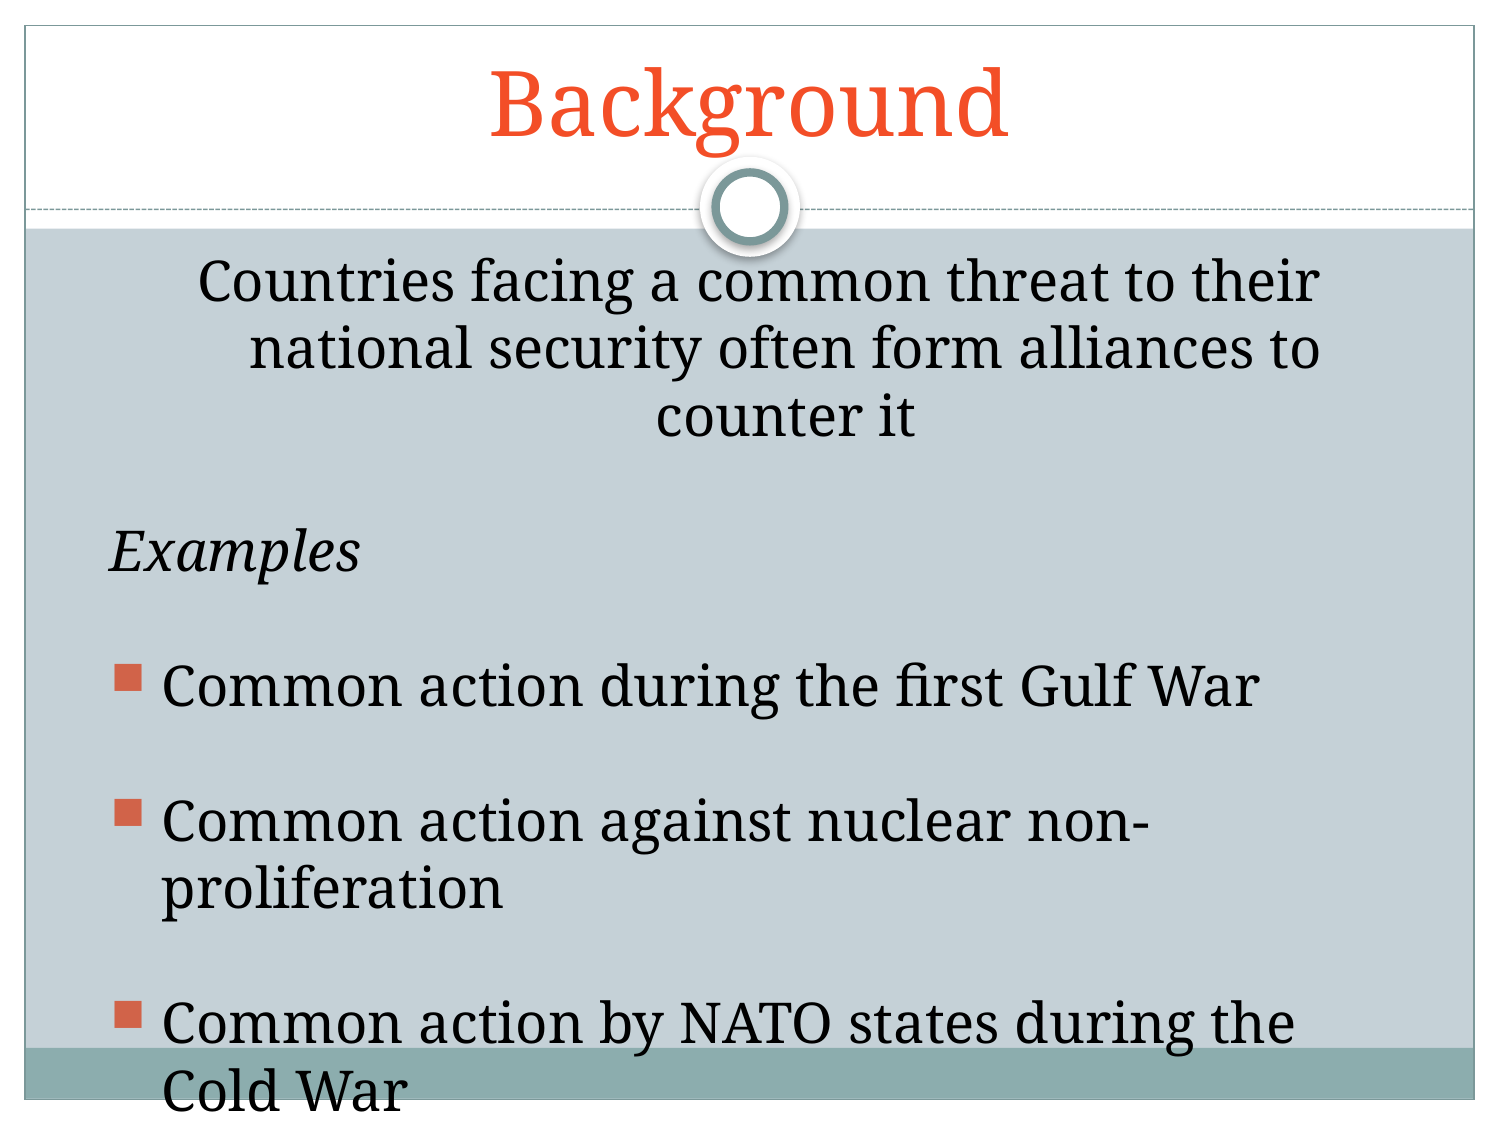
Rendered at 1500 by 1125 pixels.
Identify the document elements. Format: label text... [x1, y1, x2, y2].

title Background [49, 37, 1450, 163]
list Countries facing a common threat to their national security often form alliances to counter it Examples Common action during the first Gulf War Common action against nuclear non-proliferation Common action by NATO states during the Cold War [74, 237, 1426, 1125]
